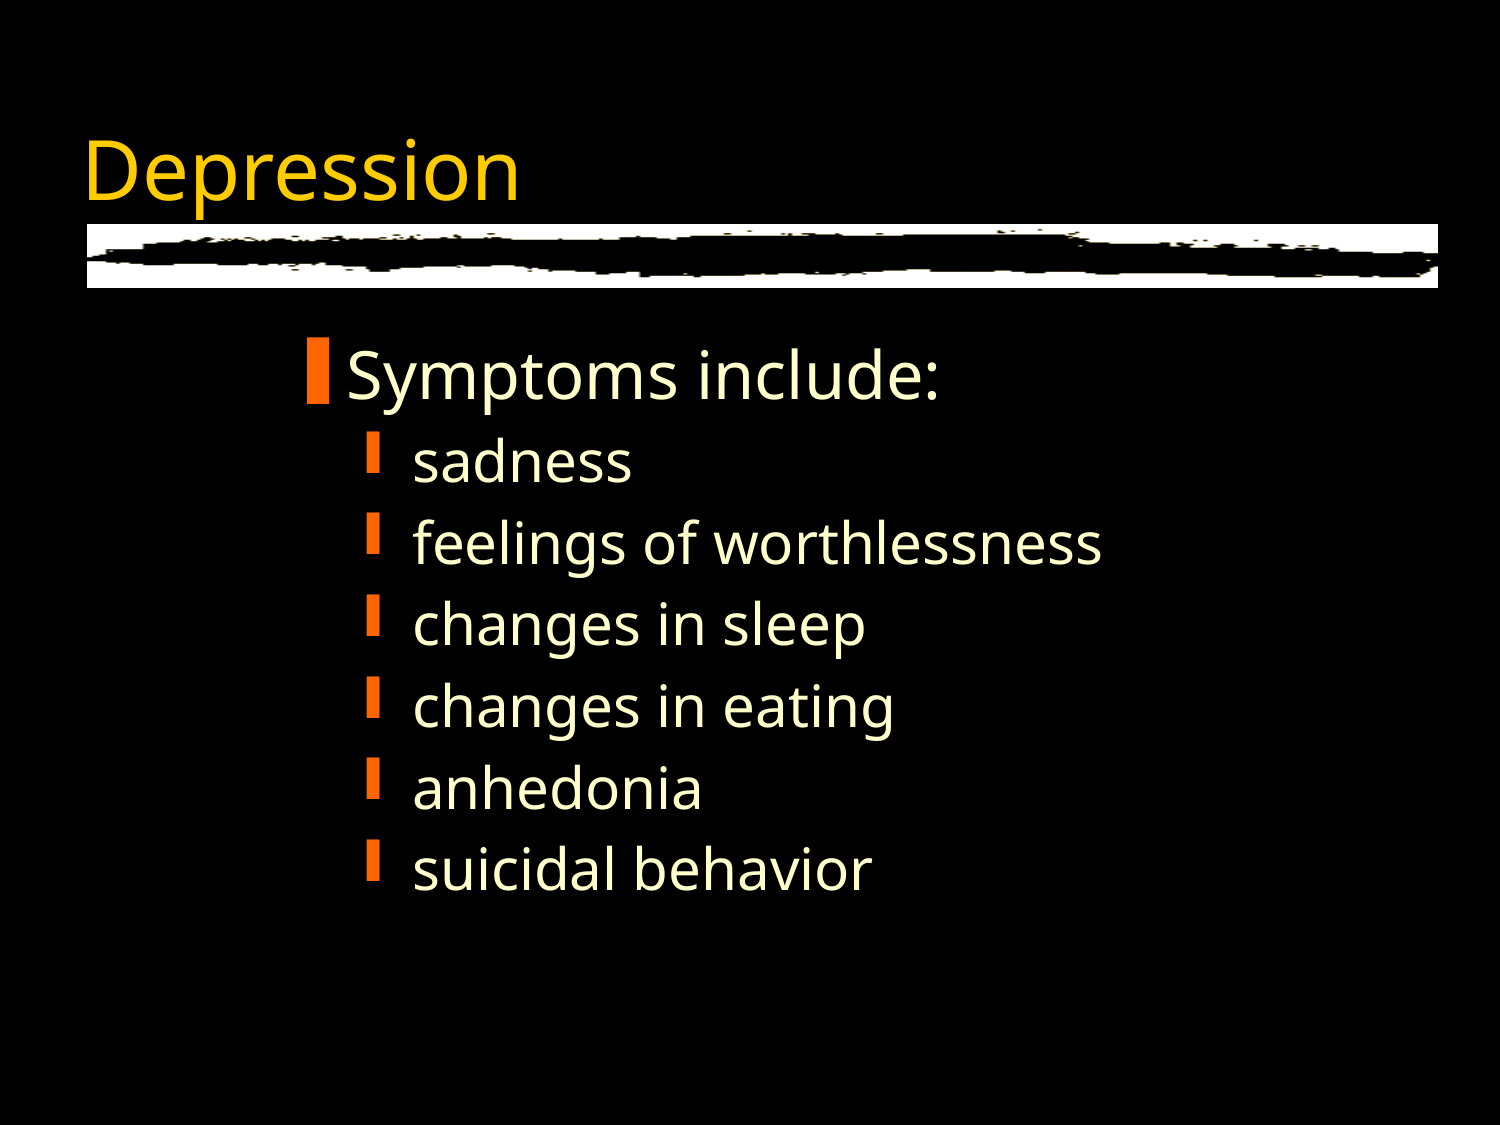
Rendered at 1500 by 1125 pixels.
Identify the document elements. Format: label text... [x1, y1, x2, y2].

title Depression [66, 37, 1342, 226]
list Symptoms include: sadness feelings of worthlessness changes in sleep changes in eating anhedonia suicidal behavior [274, 324, 1438, 1010]
